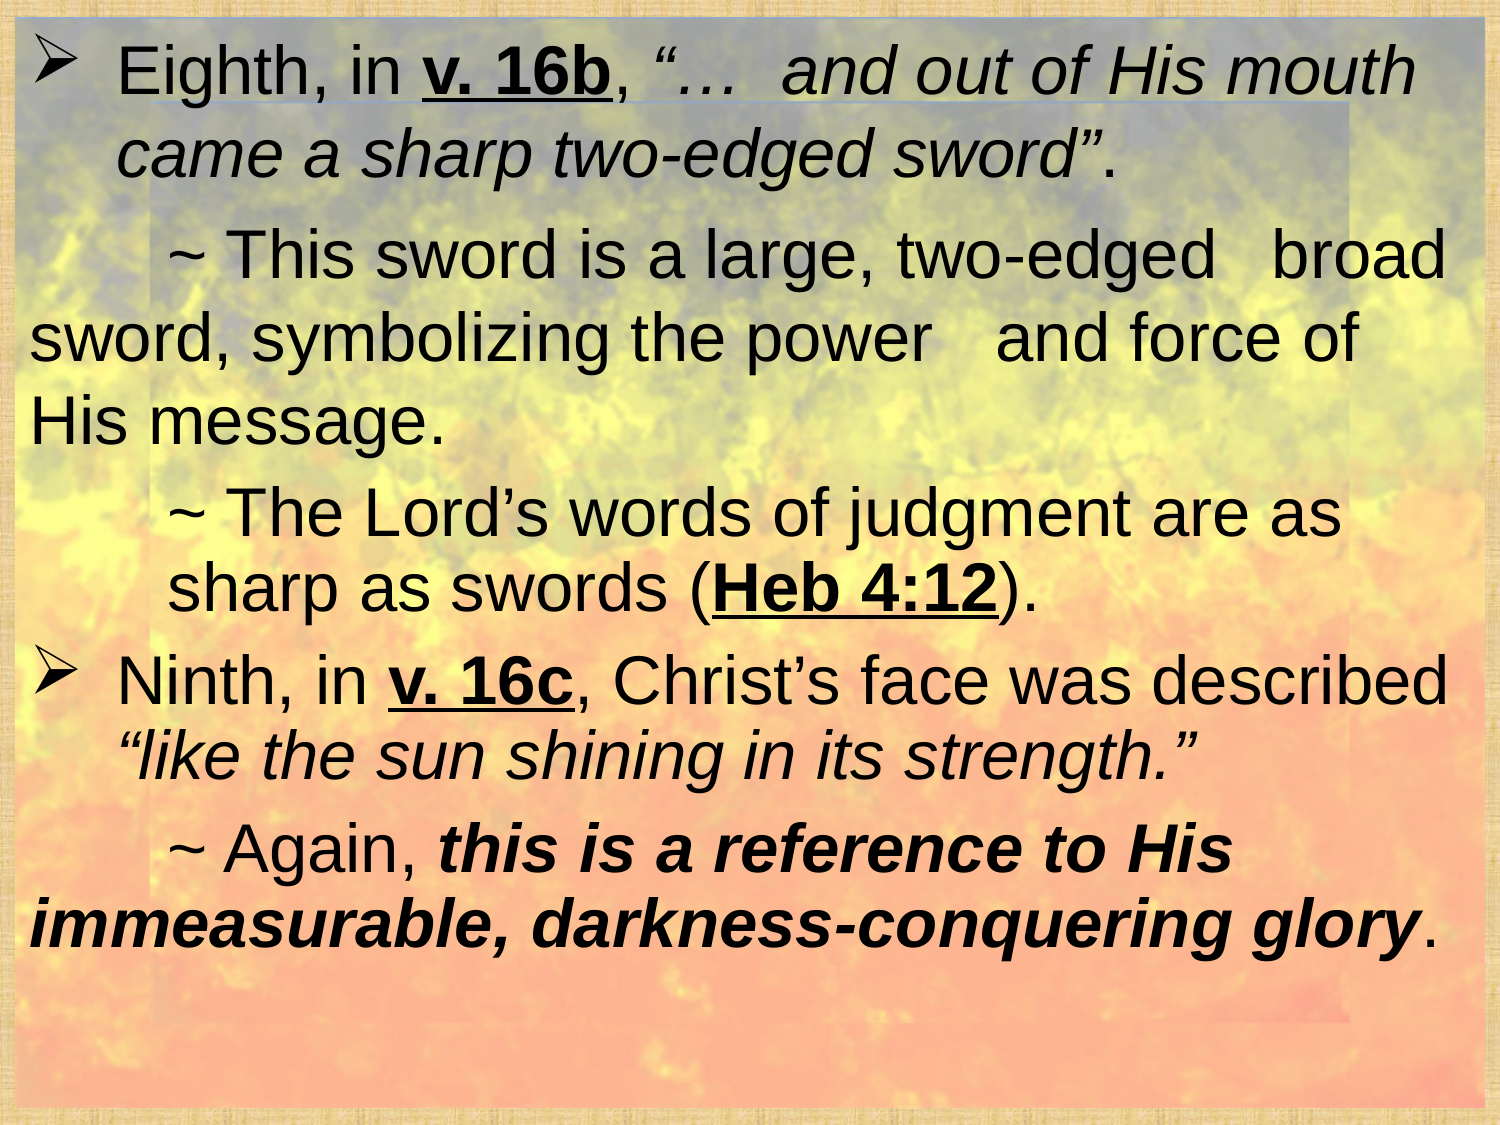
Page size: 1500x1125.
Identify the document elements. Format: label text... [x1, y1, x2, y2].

subtitle Eighth, in v. 16b, “… and out of His mouth came a sharp two-edged sword”. ~ This sword is a large, two-edged broad sword, symbolizing the power and force of His message. ~ The Lord’s words of judgment are as sharp as swords (Heb 4:12). Ninth, in v. 16c, Christ’s face was described “like the sun shining in its strength.” ~ Again, this is a reference to His immeasurable, darkness- conquering glory. [14, 17, 1486, 1108]
picture [0, 0, 1500, 1125]
